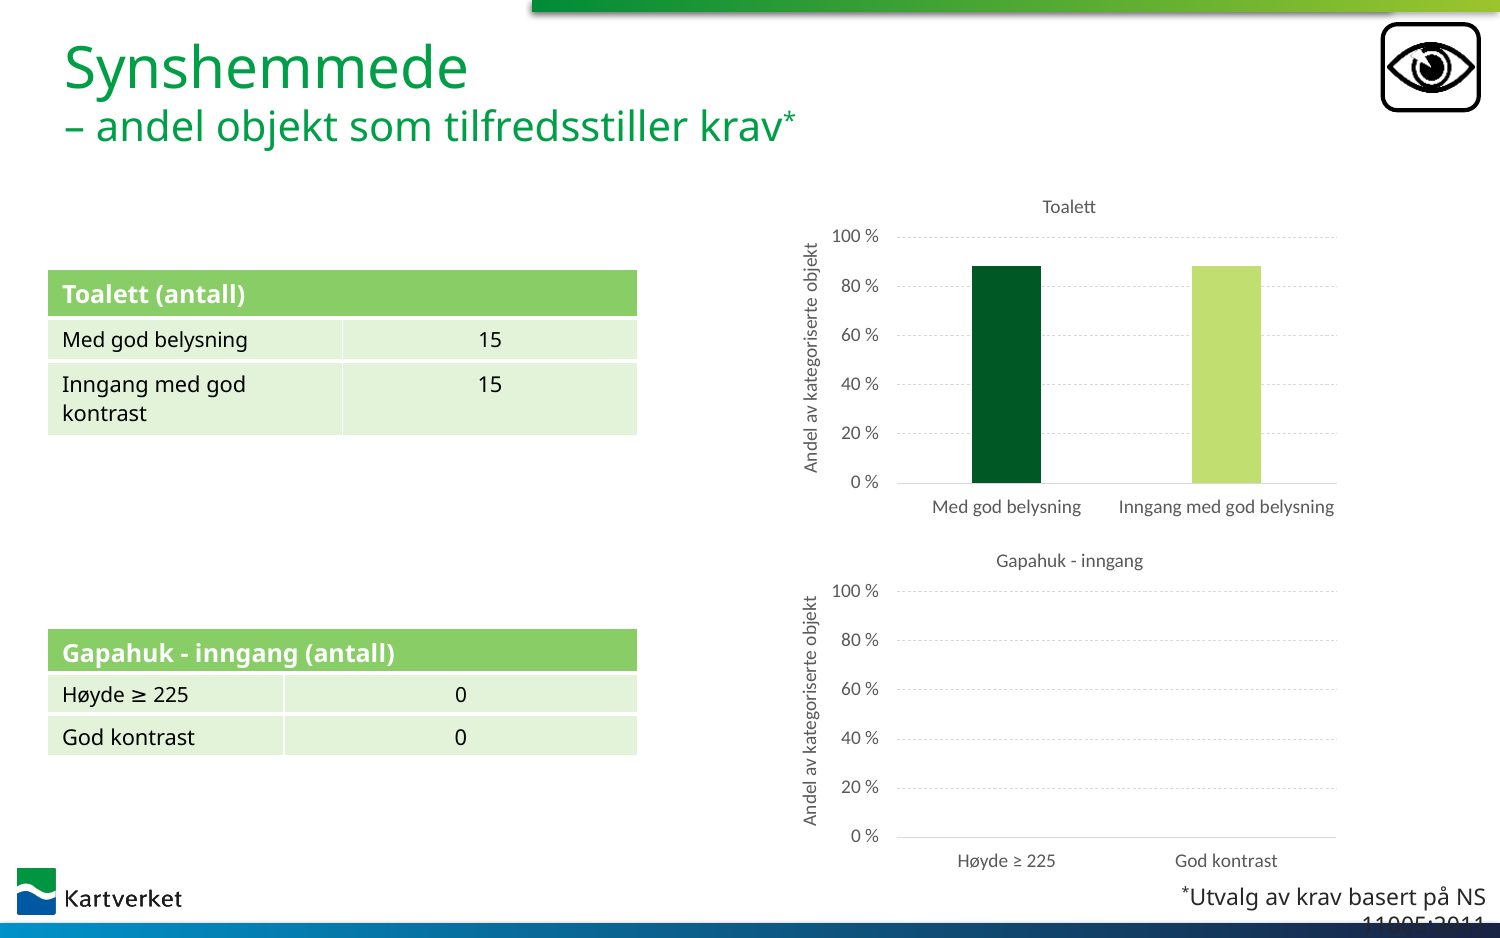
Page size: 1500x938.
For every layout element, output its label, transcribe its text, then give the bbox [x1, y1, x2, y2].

picture [791, 187, 1348, 526]
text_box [1382, 24, 1480, 111]
table_cell 0 [285, 675, 637, 712]
table_cell Høyde ≥ 225 [48, 675, 283, 712]
table_cell Inngang med god kontrast [48, 363, 342, 435]
table_cell God kontrast [48, 716, 283, 755]
picture [791, 541, 1348, 880]
table_cell 0 [285, 716, 637, 755]
text_box Synshemmede – andel objekt som tilfredsstiller krav* [49, 24, 1431, 158]
text_box *Utvalg av krav basert på NS 11005:2011 [1068, 873, 1500, 938]
table_header Gapahuk - inngang (antall) [48, 629, 637, 671]
table_cell 15 [343, 363, 637, 435]
table_header Toalett (antall) [48, 270, 637, 316]
table_cell Med god belysning [48, 320, 342, 359]
table_cell 15 [343, 320, 637, 359]
